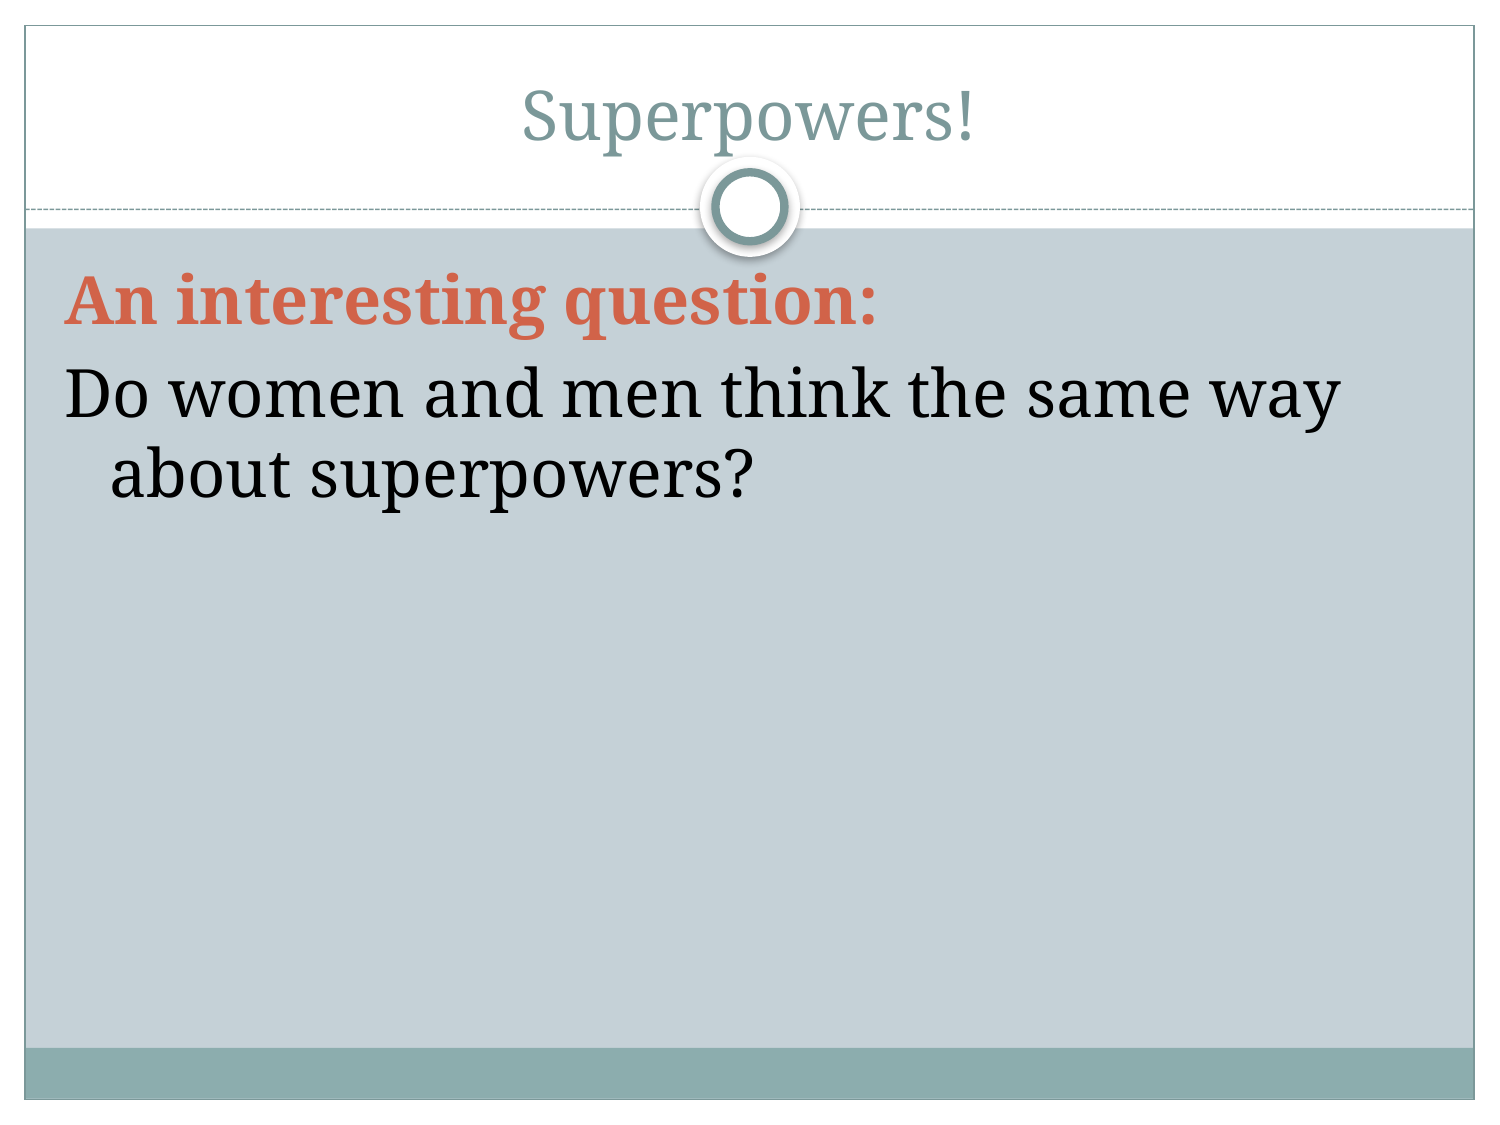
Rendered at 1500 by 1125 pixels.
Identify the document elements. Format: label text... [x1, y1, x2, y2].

list An interesting question: Do women and men think the same way about superpowers? [49, 250, 1445, 1001]
title Superpowers! [49, 37, 1450, 162]
